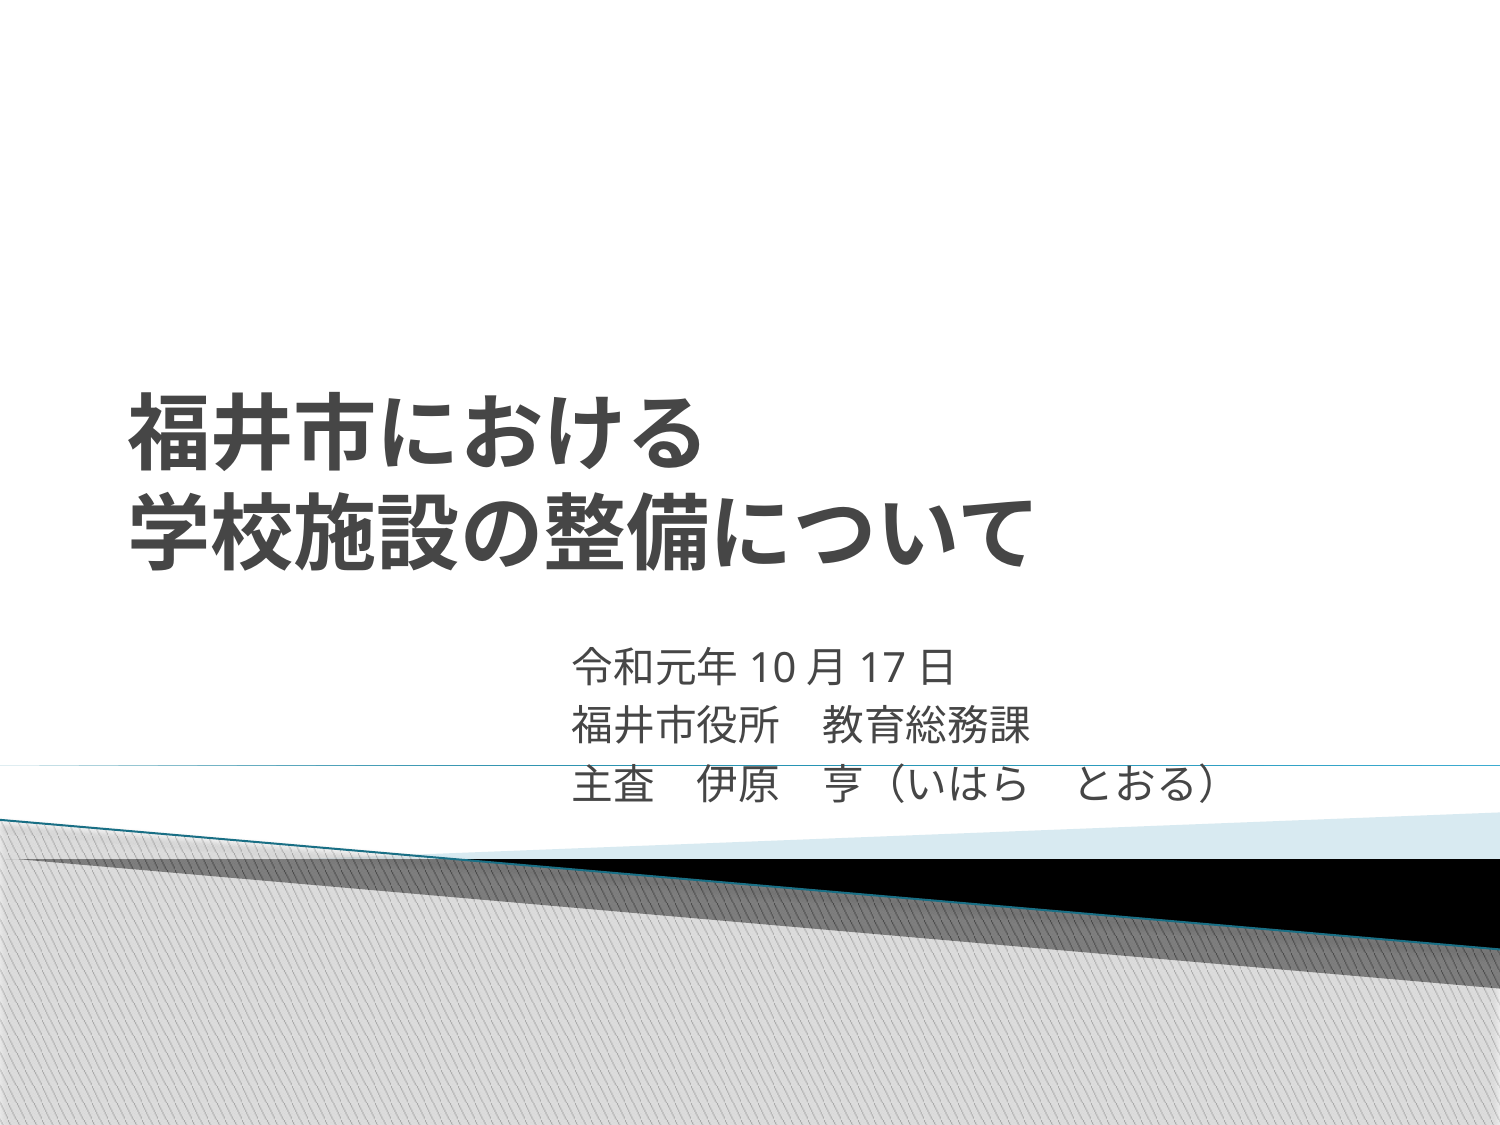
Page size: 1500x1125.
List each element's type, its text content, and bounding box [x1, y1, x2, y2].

title 福井市における 学校施設の整備について [112, 287, 1388, 588]
picture [370, 890, 1500, 989]
picture [5, 859, 230, 878]
subtitle 令和元年10月17日 福井市役所 教育総務課 主査 伊原 亨（いはら とおる） [230, 633, 1281, 890]
